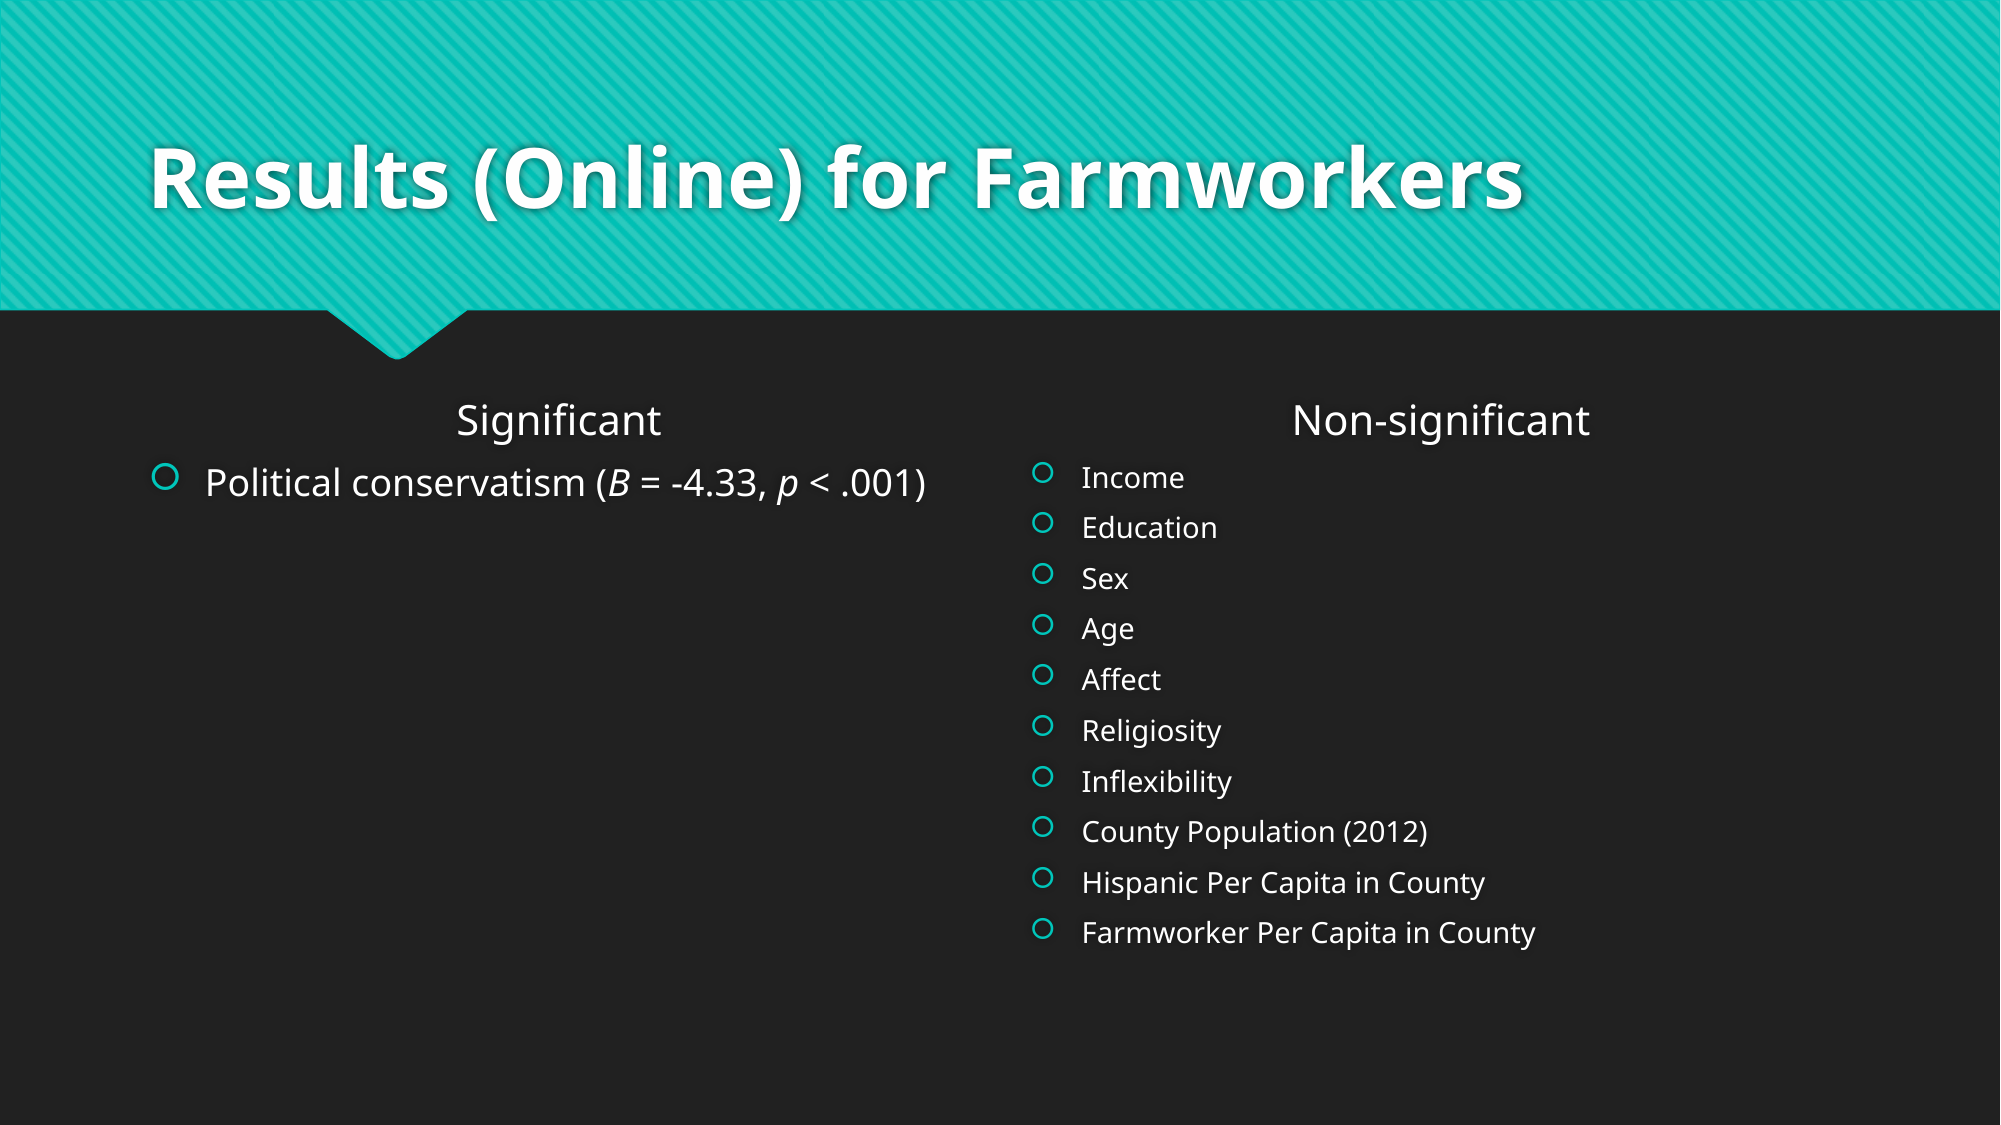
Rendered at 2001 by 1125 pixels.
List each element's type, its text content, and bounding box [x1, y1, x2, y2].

list Political conservatism (B = -4.33, p < .001) [133, 451, 985, 962]
list Income Education Sex Age Affect Religiosity Inflexibility County Population (2012) Hispanic Per Capita in County Farmworker Per Capita in County [1014, 451, 1868, 962]
list Non-significant [1014, 356, 1868, 445]
title Results (Online) for Farmworkers [132, 73, 1868, 233]
list Significant [133, 356, 985, 445]
